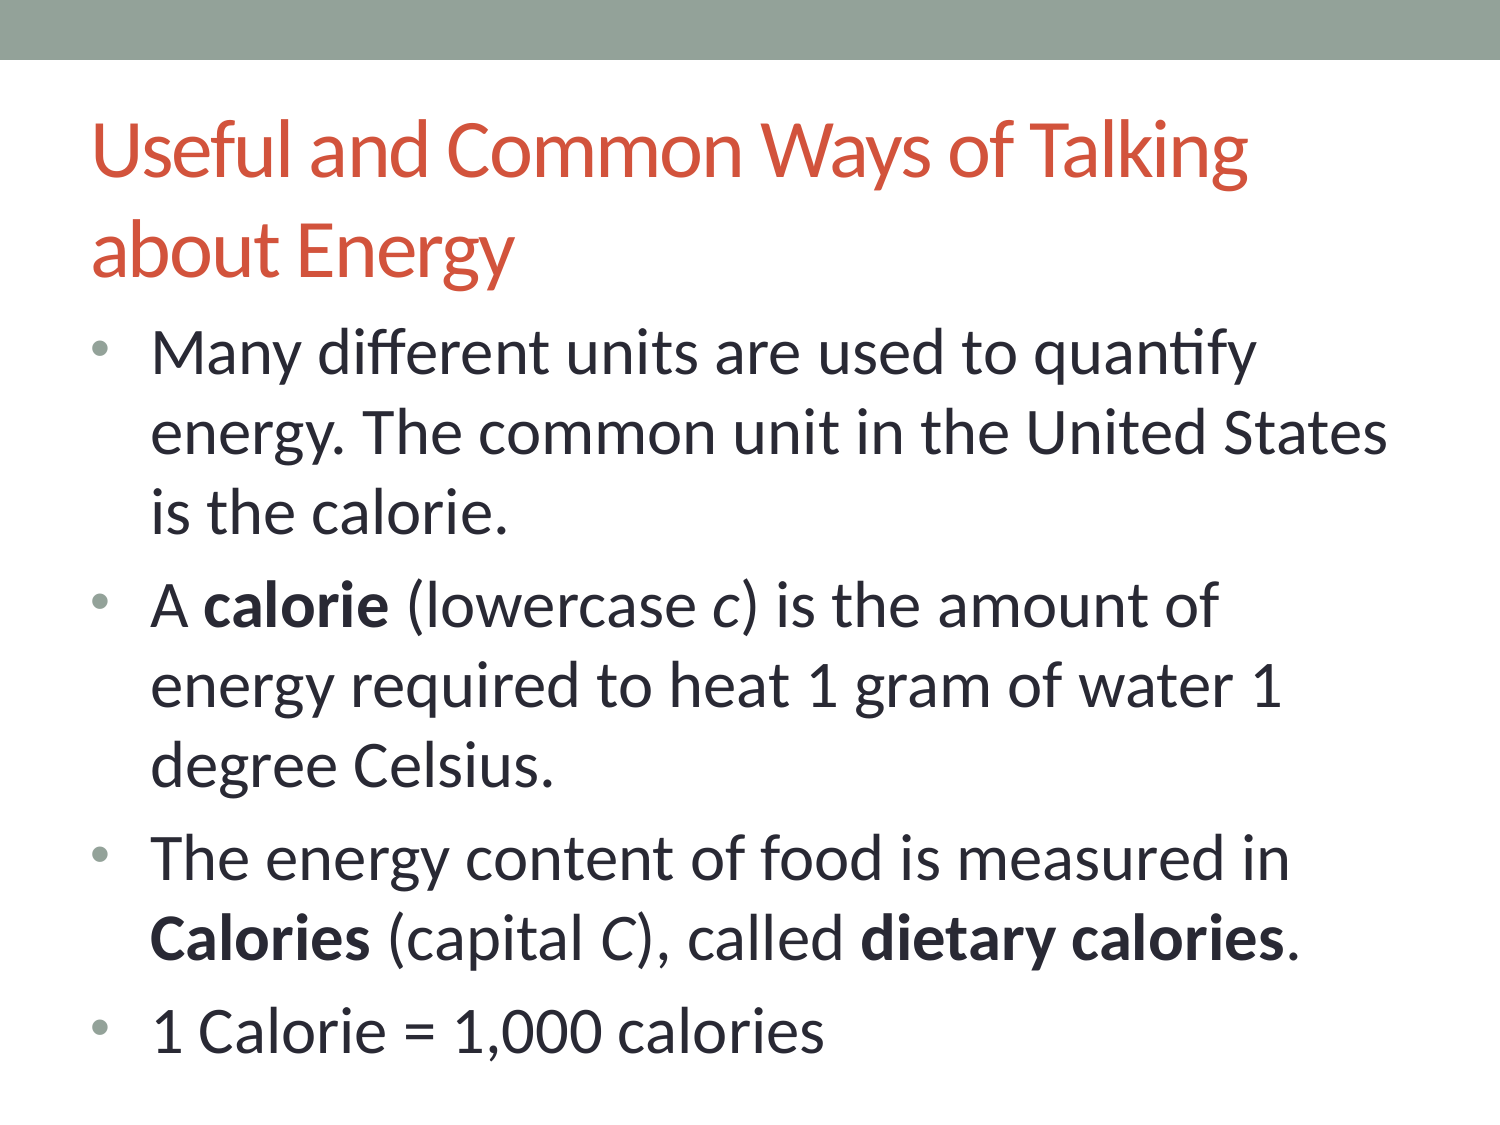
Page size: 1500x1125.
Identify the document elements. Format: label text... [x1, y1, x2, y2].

list Many different units are used to quantify energy. The common unit in the United States is the calorie. A calorie (lowercase c) is the amount of energy required to heat 1 gram of water 1 degree Celsius. The energy content of food is measured in Calories (capital C), called dietary calories. 1 Calorie = 1,000 calories [75, 299, 1425, 1075]
title Useful and Common Ways of Talking about Energy [75, 112, 1425, 275]
